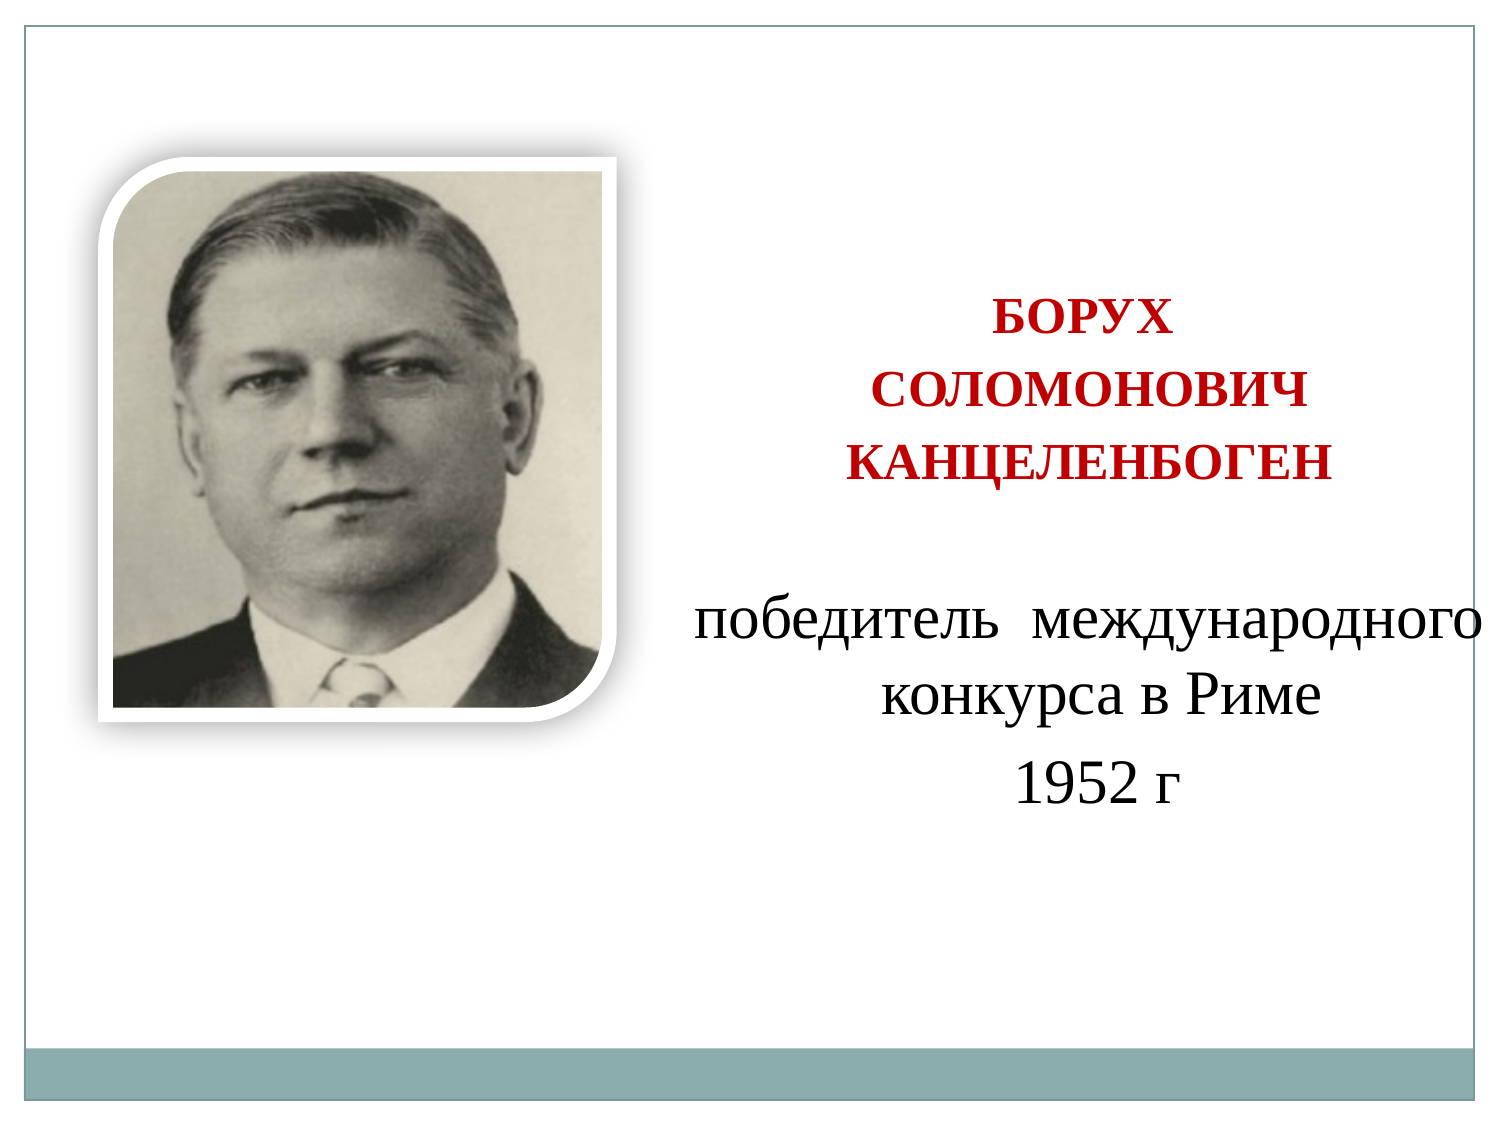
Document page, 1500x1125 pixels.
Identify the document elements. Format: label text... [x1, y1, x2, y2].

list БОРУХ СОЛОМОНОВИЧ КАНЦЕЛЕНБОГЕН победитель международного конкурса в Риме 1952 г [679, 128, 1500, 903]
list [105, 163, 610, 716]
